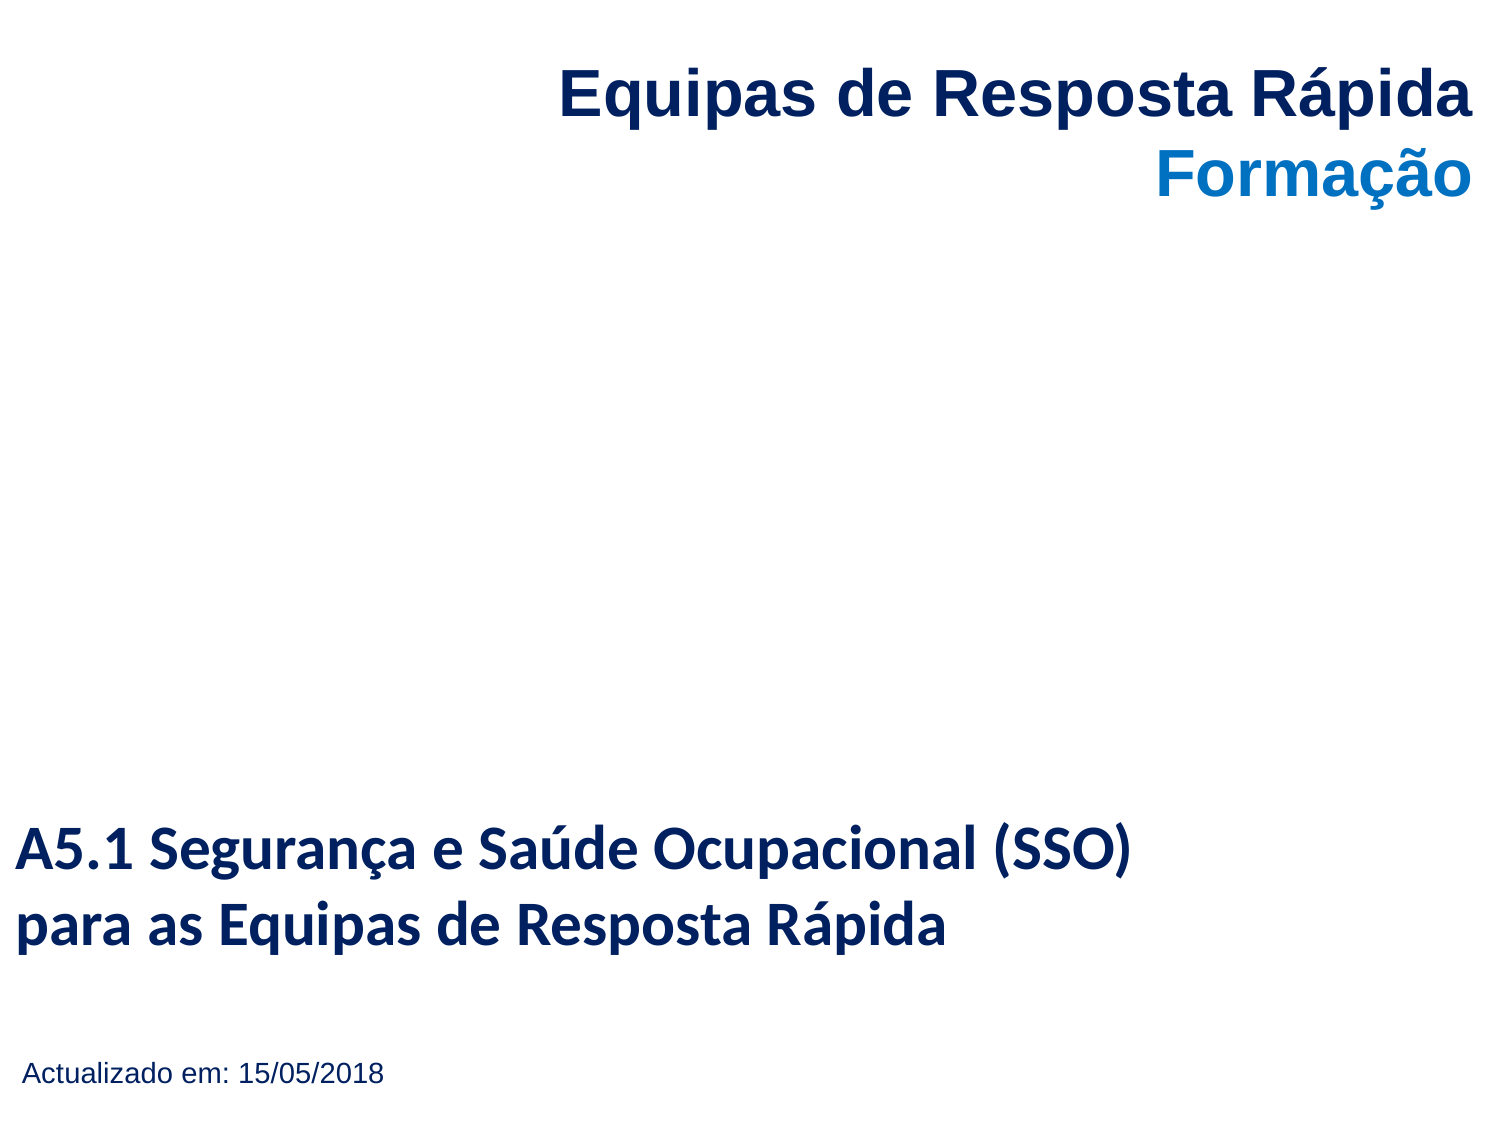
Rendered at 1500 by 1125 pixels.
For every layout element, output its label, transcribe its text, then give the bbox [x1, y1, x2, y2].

text_box Equipas de Resposta Rápida Formação [253, 42, 1489, 218]
list A5.1 Segurança e Saúde Ocupacional (SSO) para as Equipas de Resposta Rápida [0, 798, 1276, 968]
text_box Actualizado em: 15/05/2018 [7, 1046, 400, 1097]
